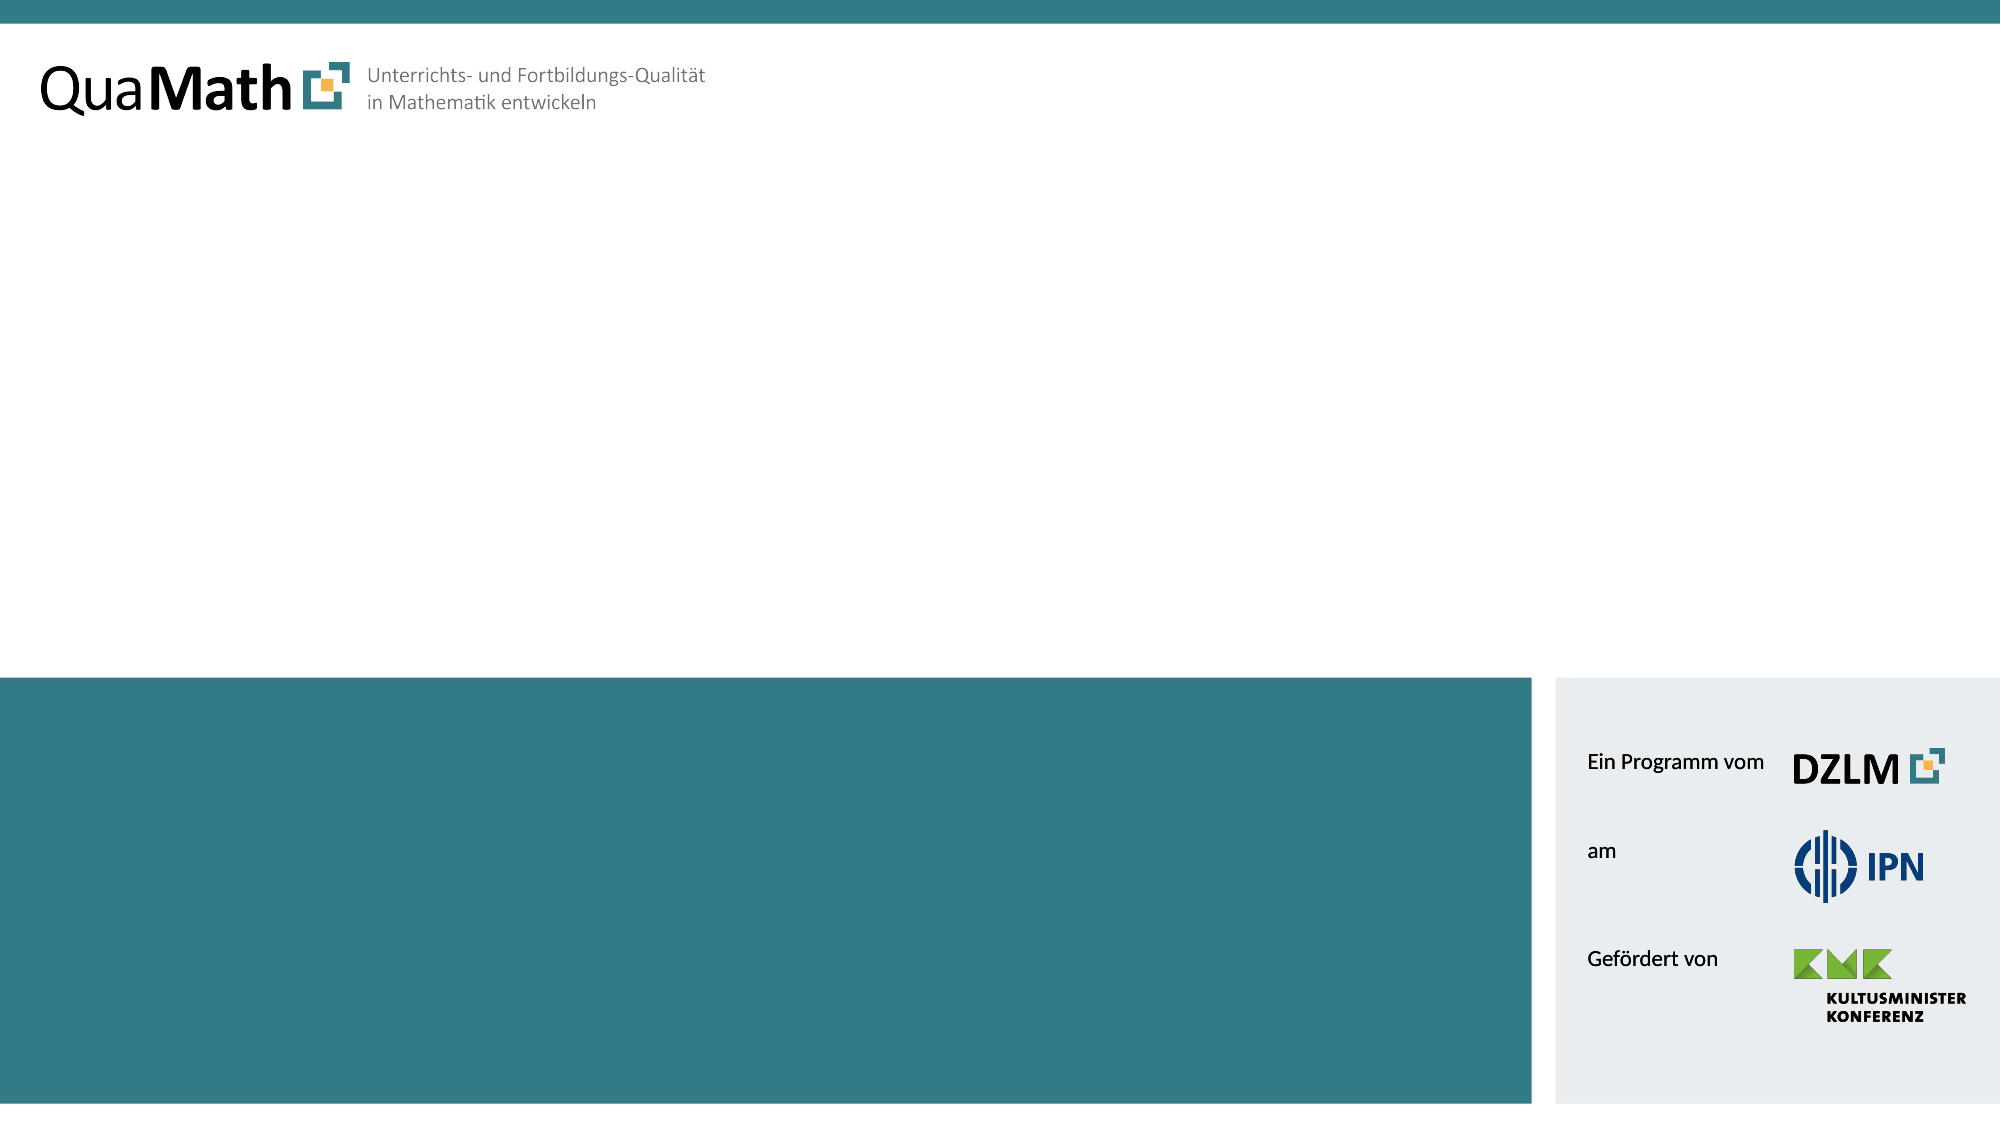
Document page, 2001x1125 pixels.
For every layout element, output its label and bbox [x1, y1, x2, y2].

picture [41, 62, 705, 116]
picture [1794, 949, 1966, 1022]
picture [1794, 830, 1923, 903]
picture [1794, 748, 1945, 784]
